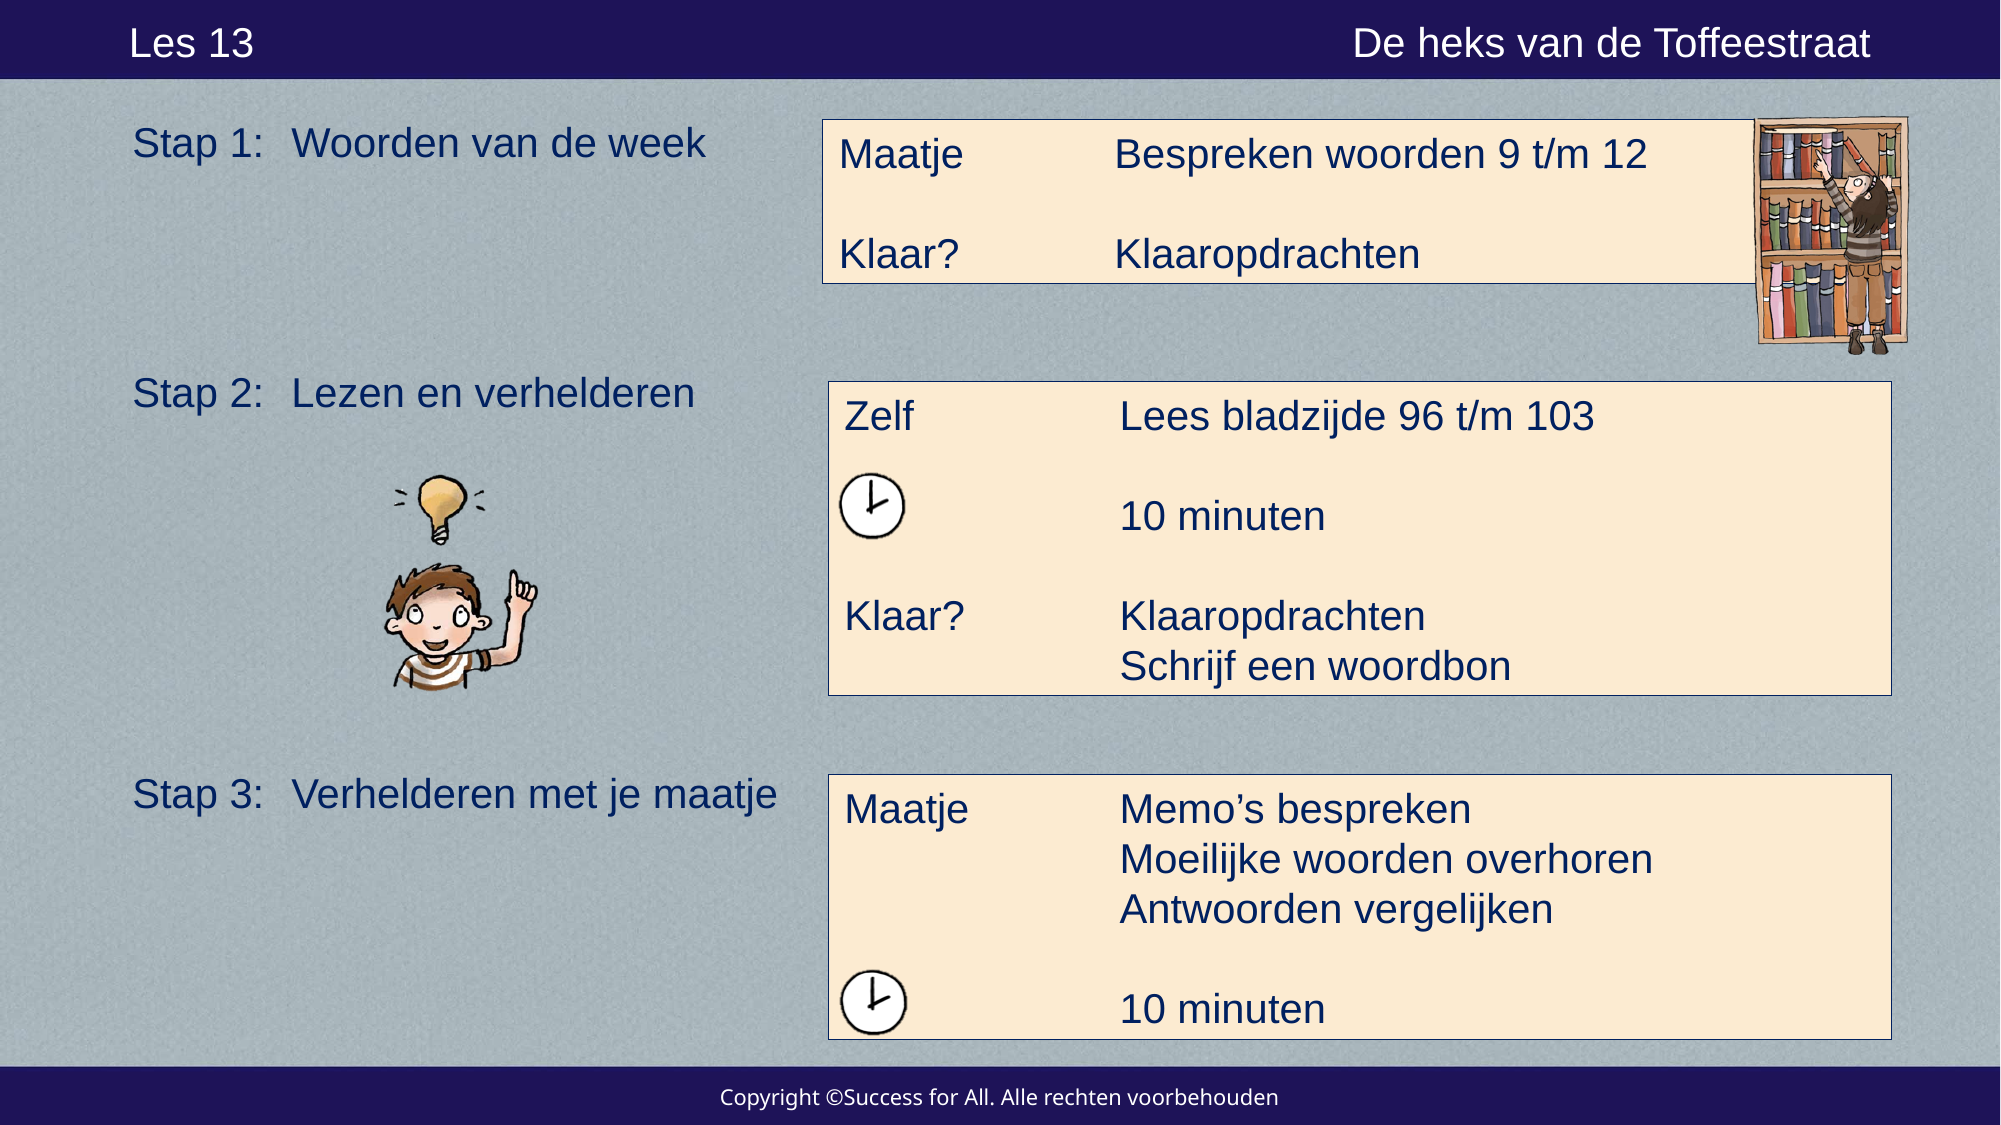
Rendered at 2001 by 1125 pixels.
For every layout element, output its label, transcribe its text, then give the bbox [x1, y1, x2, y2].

text_box Zelf Lees bladzijde 96 t/m 103 10 minuten Klaar? Klaaropdrachten Schrijf een woordbon [828, 381, 1892, 696]
text_box Stap 1: Woorden van de week Stap 2: Lezen en verhelderen Stap 3: Verhelderen met je maatje [117, 108, 910, 874]
picture [0, 0, 2001, 1125]
text_box Maatje Bespreken woorden 9 t/m 12 Klaar? Klaaropdrachten [822, 119, 1737, 284]
text_box Copyright ©Success for All. Alle rechten voorbehouden [0, 1076, 2000, 1125]
text_box Les 13 [114, 8, 354, 73]
text_box De heks van de Toffeestraat [999, 8, 1886, 73]
text_box Maatje Memo’s bespreken Moeilijke woorden overhoren Antwoorden vergelijken 10 minuten [828, 774, 1892, 1040]
